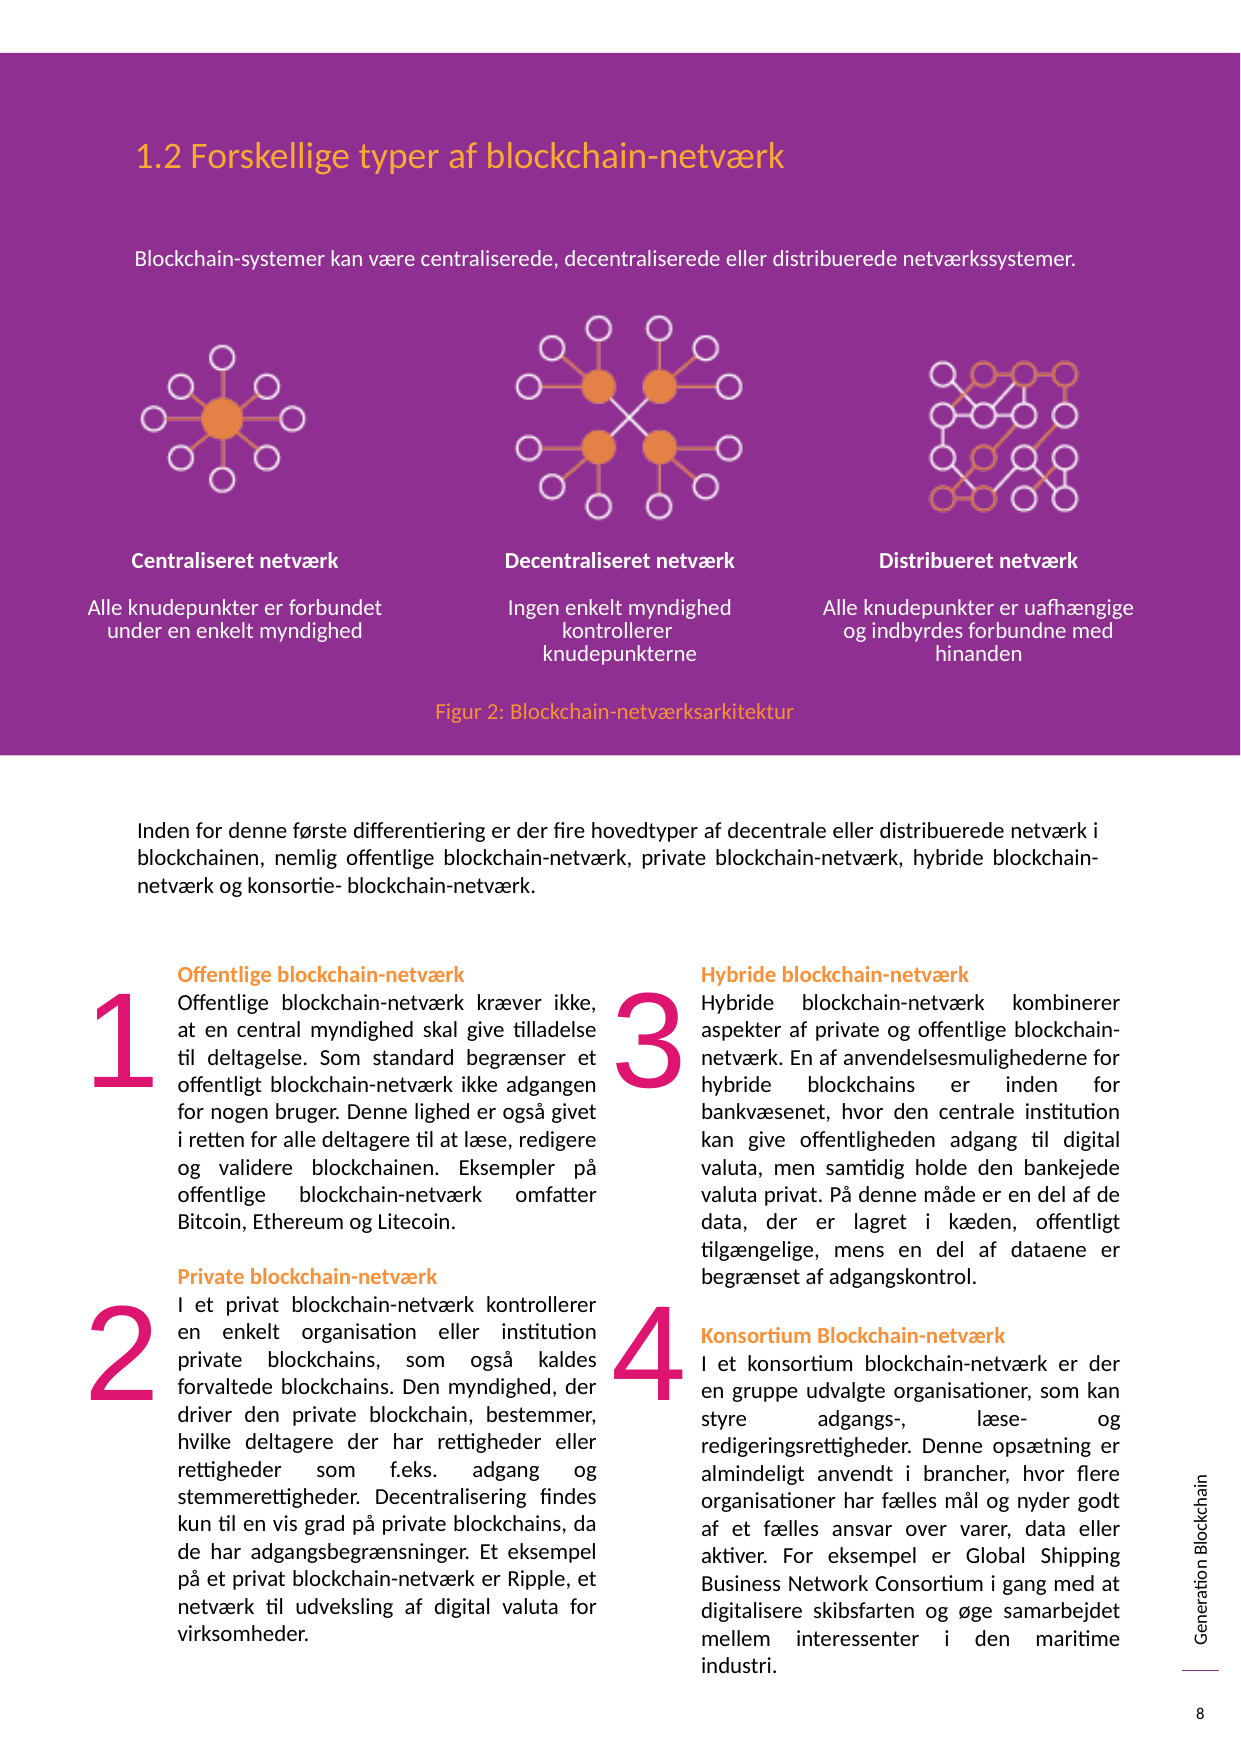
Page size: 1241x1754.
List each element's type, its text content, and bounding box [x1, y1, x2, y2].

text_box Figur 2: Blockchain-netværksarkitektur [120, 689, 1111, 732]
text_box 2 [70, 1258, 178, 1436]
slide_number 8 [1169, 1674, 1231, 1751]
text_box Decentraliseret netværk Ingen enkelt myndighed kontrollerer knudepunkterne [442, 544, 798, 659]
picture [0, 293, 1231, 544]
list Blockchain-systemer kan være centraliserede, decentraliserede eller distribuerede netværkssystemer. [119, 236, 1113, 293]
text_box Inden for denne første differentiering er der fire hovedtyper af decentrale eller distribuerede netværk i blockchainen, nemlig offentlige blockchain-netværk, private blockchain-netværk, hybride blockchain-netværk og konsortie- blockchain-netværk. [122, 807, 1116, 886]
text_box Offentlige blockchain-netværk Offentlige blockchain-netværk kræver ikke, at en central myndighed skal give tilladelse til deltagelse. Som standard begrænser et offentligt blockchain-netværk ikke adgangen for nogen bruger. Denne lighed er også givet i retten for alle deltagere til at læse, redigere og validere blockchainen. Eksempler på offentlige blockchain-netværk omfatter Bitcoin, Ethereum og Litecoin. Private blockchain-netværk I et privat blockchain-netværk kontrollerer en enkelt organisation eller institution private blockchains, som også kaldes forvaltede blockchains. Den myndighed, der driver den private blockchain, bestemmer, hvilke deltagere der har rettigheder eller rettigheder som f.eks. adgang og stemmerettigheder. Decentralisering findes kun til en vis grad på private blockchains, da de har adgangsbegrænsninger. Et eksempel på et privat blockchain-netværk er Ripple, et netværk til udveksling af digital valuta for virksomheder. [162, 952, 613, 1712]
text_box 4 [596, 1258, 705, 1436]
text_box 1.2 Forskellige typer af blockchain-netværk [119, 123, 1113, 201]
text_box Centraliseret netværk Alle knudepunkter er forbundet under en enkelt myndighed [57, 544, 413, 659]
text_box Distribueret netværk Alle knudepunkter er uafhængige og indbyrdes forbundne med hinanden [801, 544, 1157, 659]
text_box 1 [70, 945, 178, 1123]
text_box 3 [596, 945, 705, 1123]
text_box Hybride blockchain-netværk Hybride blockchain-netværk kombinerer aspekter af private og offentlige blockchain-netværk. En af anvendelsesmulighederne for hybride blockchains er inden for bankvæsenet, hvor den centrale institution kan give offentligheden adgang til digital valuta, men samtidig holde den bankejede valuta privat. På denne måde er en del af de data, der er lagret i kæden, offentligt tilgængelige, mens en del af dataene er begrænset af adgangskontrol. Konsortium Blockchain-netværk I et konsortium blockchain-netværk er der en gruppe udvalgte organisationer, som kan styre adgangs-, læse- og redigeringsrettigheder. Denne opsætning er almindeligt anvendt i brancher, hvor flere organisationer har fælles mål og nyder godt af et fælles ansvar over varer, data eller aktiver. For eksempel er Global Shipping Business Network Consortium i gang med at digitalisere skibsfarten og øge samarbejdet mellem interessenter i den maritime industri. [686, 952, 1136, 1712]
